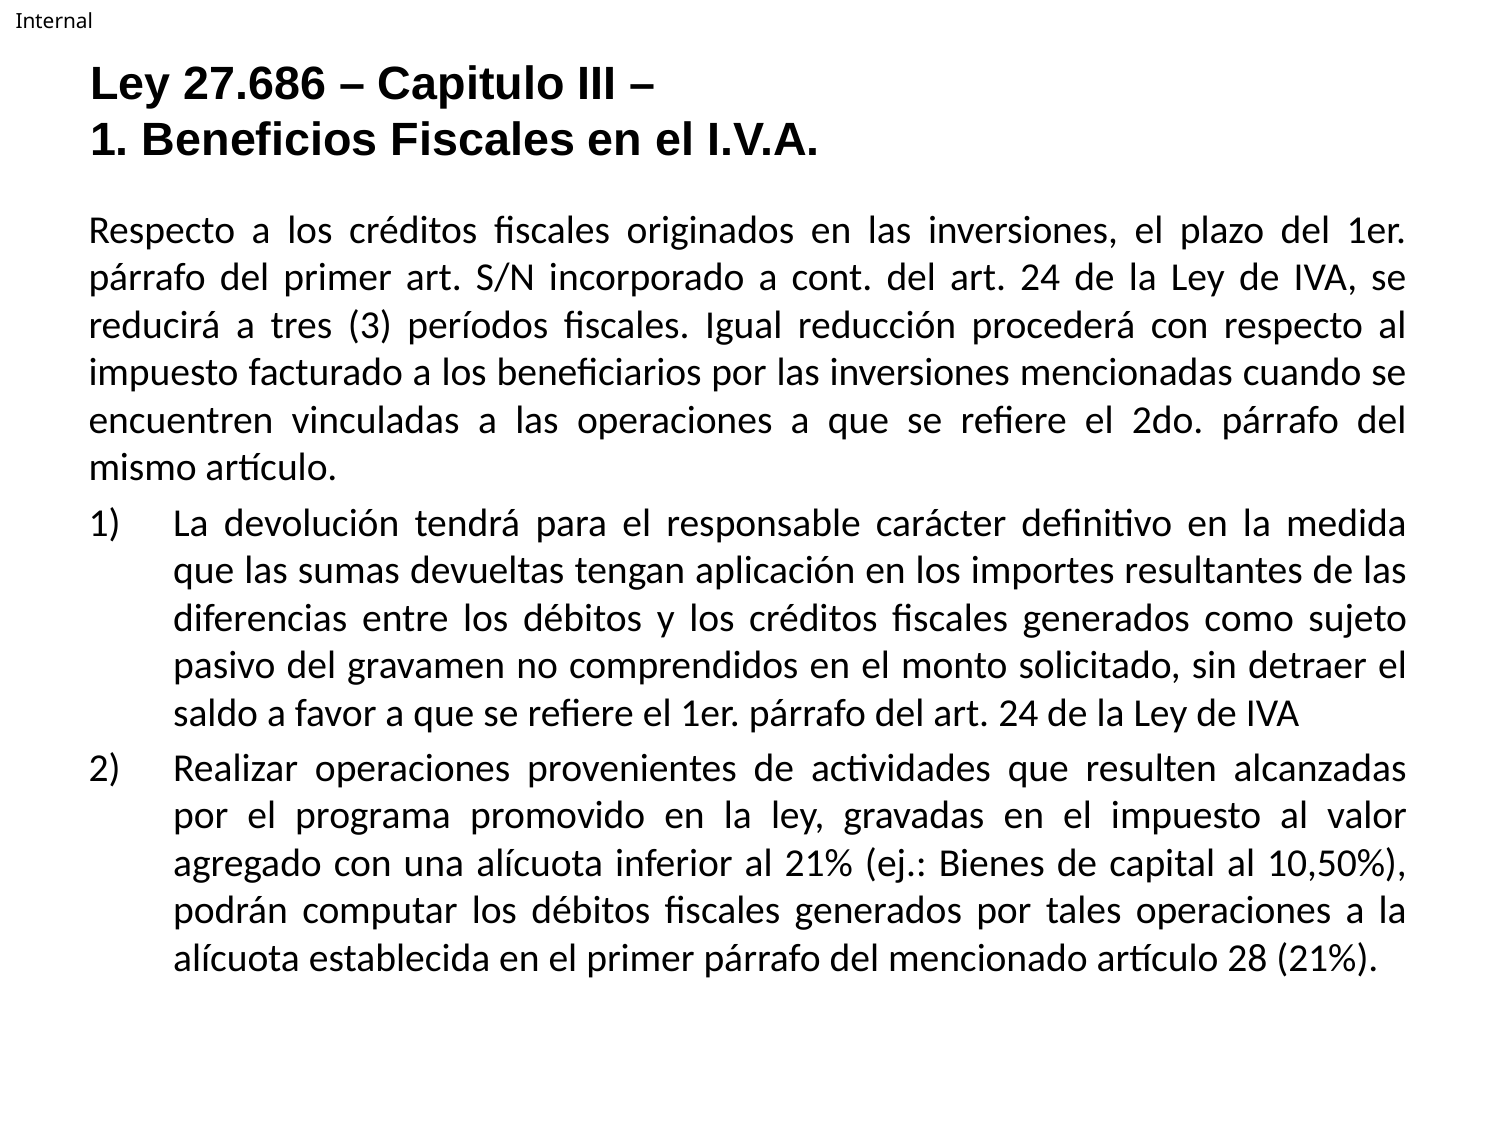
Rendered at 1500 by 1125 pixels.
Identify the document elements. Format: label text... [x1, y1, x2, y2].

list Respecto a los créditos fiscales originados en las inversiones, el plazo del 1er. párrafo del primer art. S/N incorporado a cont. del art. 24 de la Ley de IVA, se reducirá a tres (3) períodos fiscales. Igual reducción procederá con respecto al impuesto facturado a los beneficiarios por las inversiones mencionadas cuando se encuentren vinculadas a las operaciones a que se refiere el 2do. párrafo del mismo artículo. La devolución tendrá para el responsable carácter definitivo en la medida que las sumas devueltas tengan aplicación en los importes resultantes de las diferencias entre los débitos y los créditos fiscales generados como sujeto pasivo del gravamen no comprendidos en el monto solicitado, sin detraer el saldo a favor a que se refiere el 1er. párrafo del art. 24 de la Ley de IVA Realizar operaciones provenientes de actividades que resulten alcanzadas por el programa promovido en la ley, gravadas en el impuesto al valor agregado con una alícuota inferior al 21% (ej.: Bienes de capital al 10,50%), podrán computar los débitos fiscales generados por tales operaciones a la alícuota establecida en el primer párrafo del mencionado artículo 28 (21%). [73, 196, 1424, 1059]
title Ley 27.686 – Capitulo III – 1. Beneficios Fiscales en el I.V.A. [75, 45, 1425, 173]
